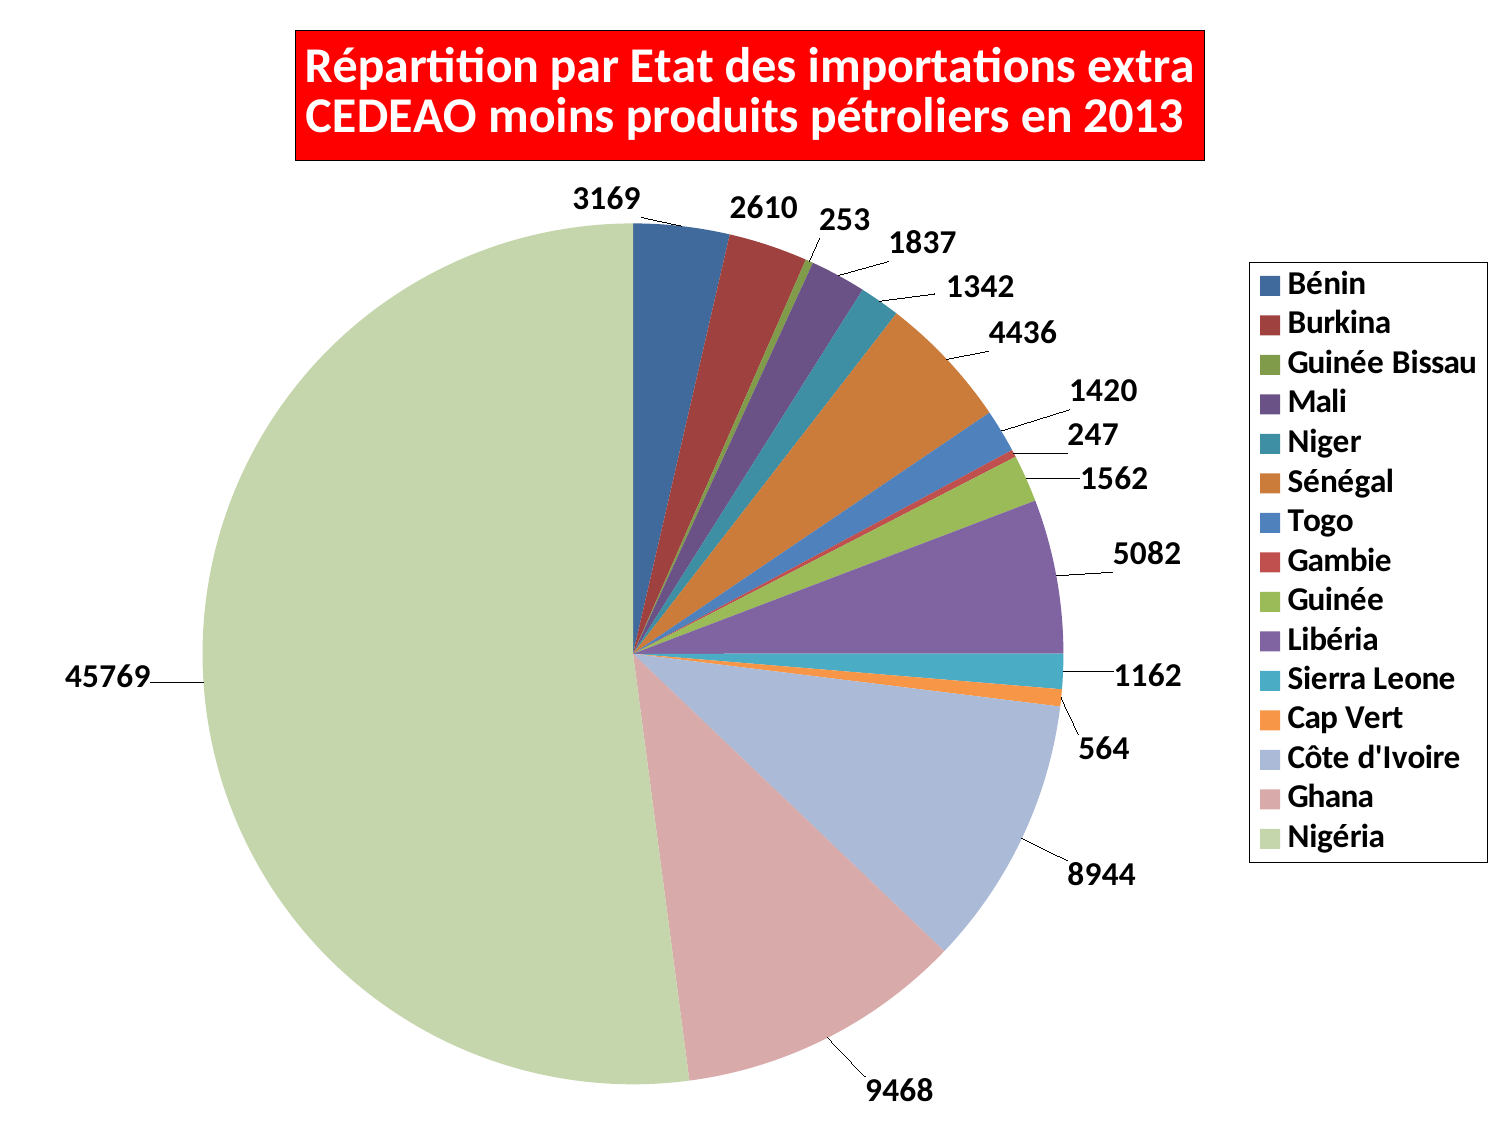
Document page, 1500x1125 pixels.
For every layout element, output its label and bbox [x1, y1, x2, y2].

chart [0, 0, 1500, 1125]
